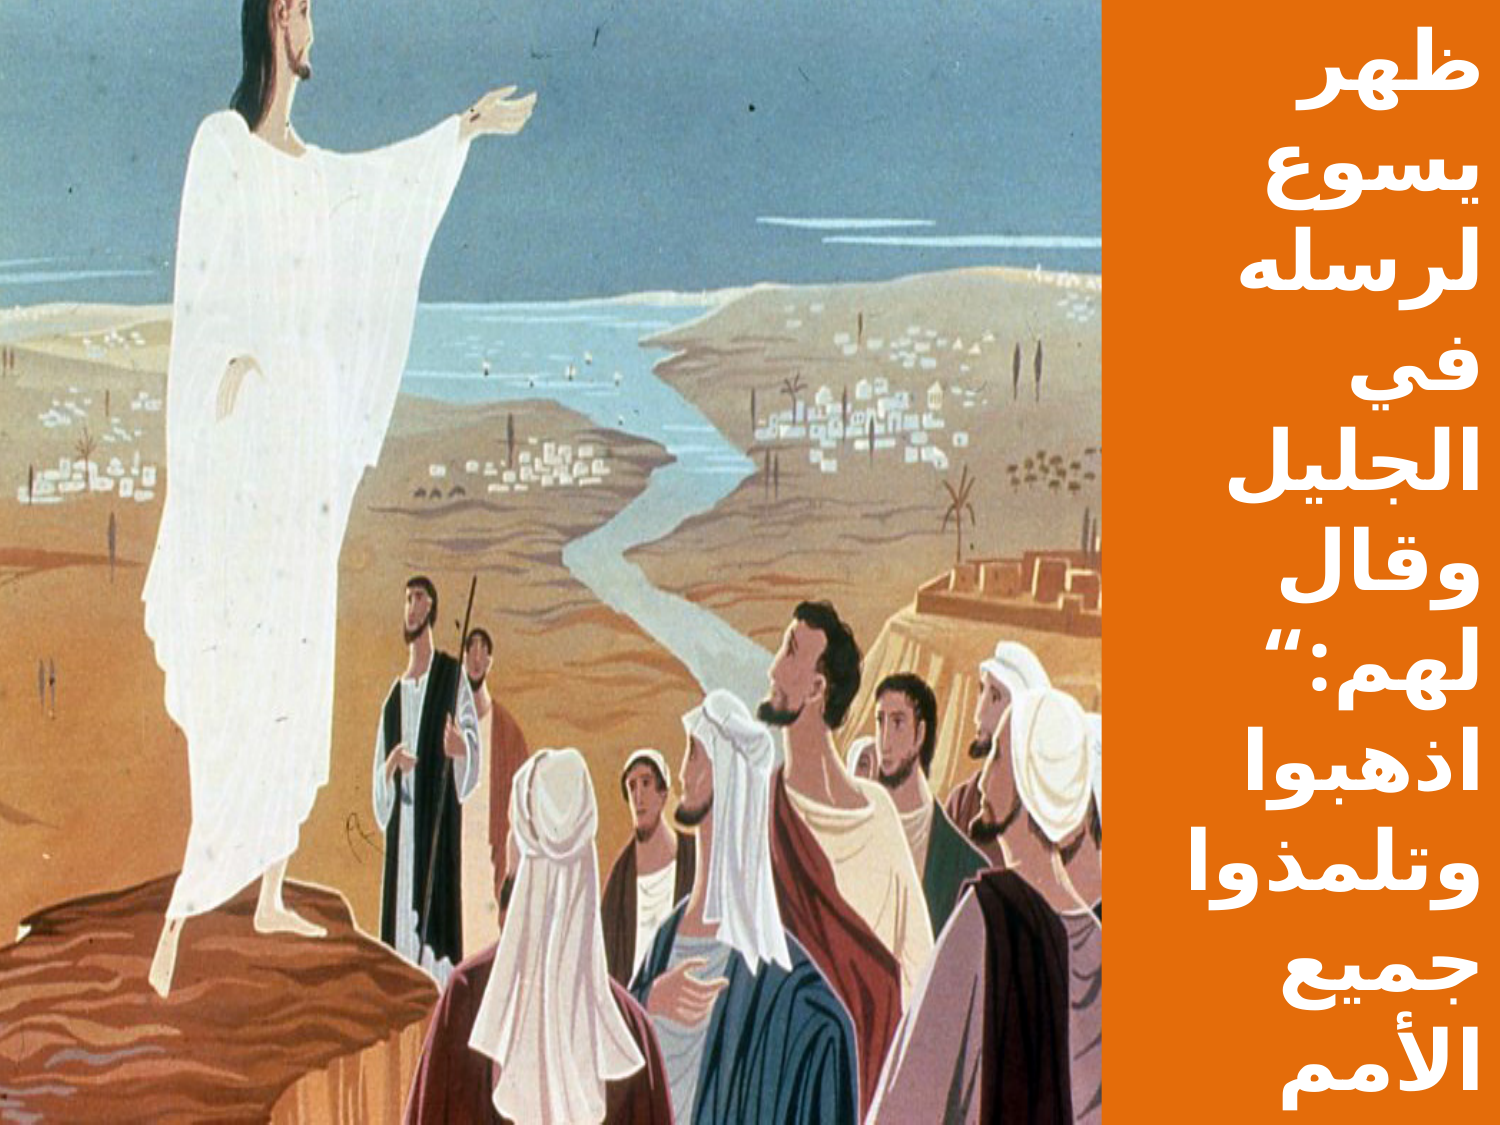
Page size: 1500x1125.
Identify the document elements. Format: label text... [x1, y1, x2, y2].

text_box ظهر يسوع لرسله في الجليل وقال لهم:“ اذهبوا وتلمذوا جميع الأمم وعمدوهم باسم الآب والأبن والروح القدس“. [1103, 0, 1500, 1125]
picture [0, 0, 1102, 1125]
